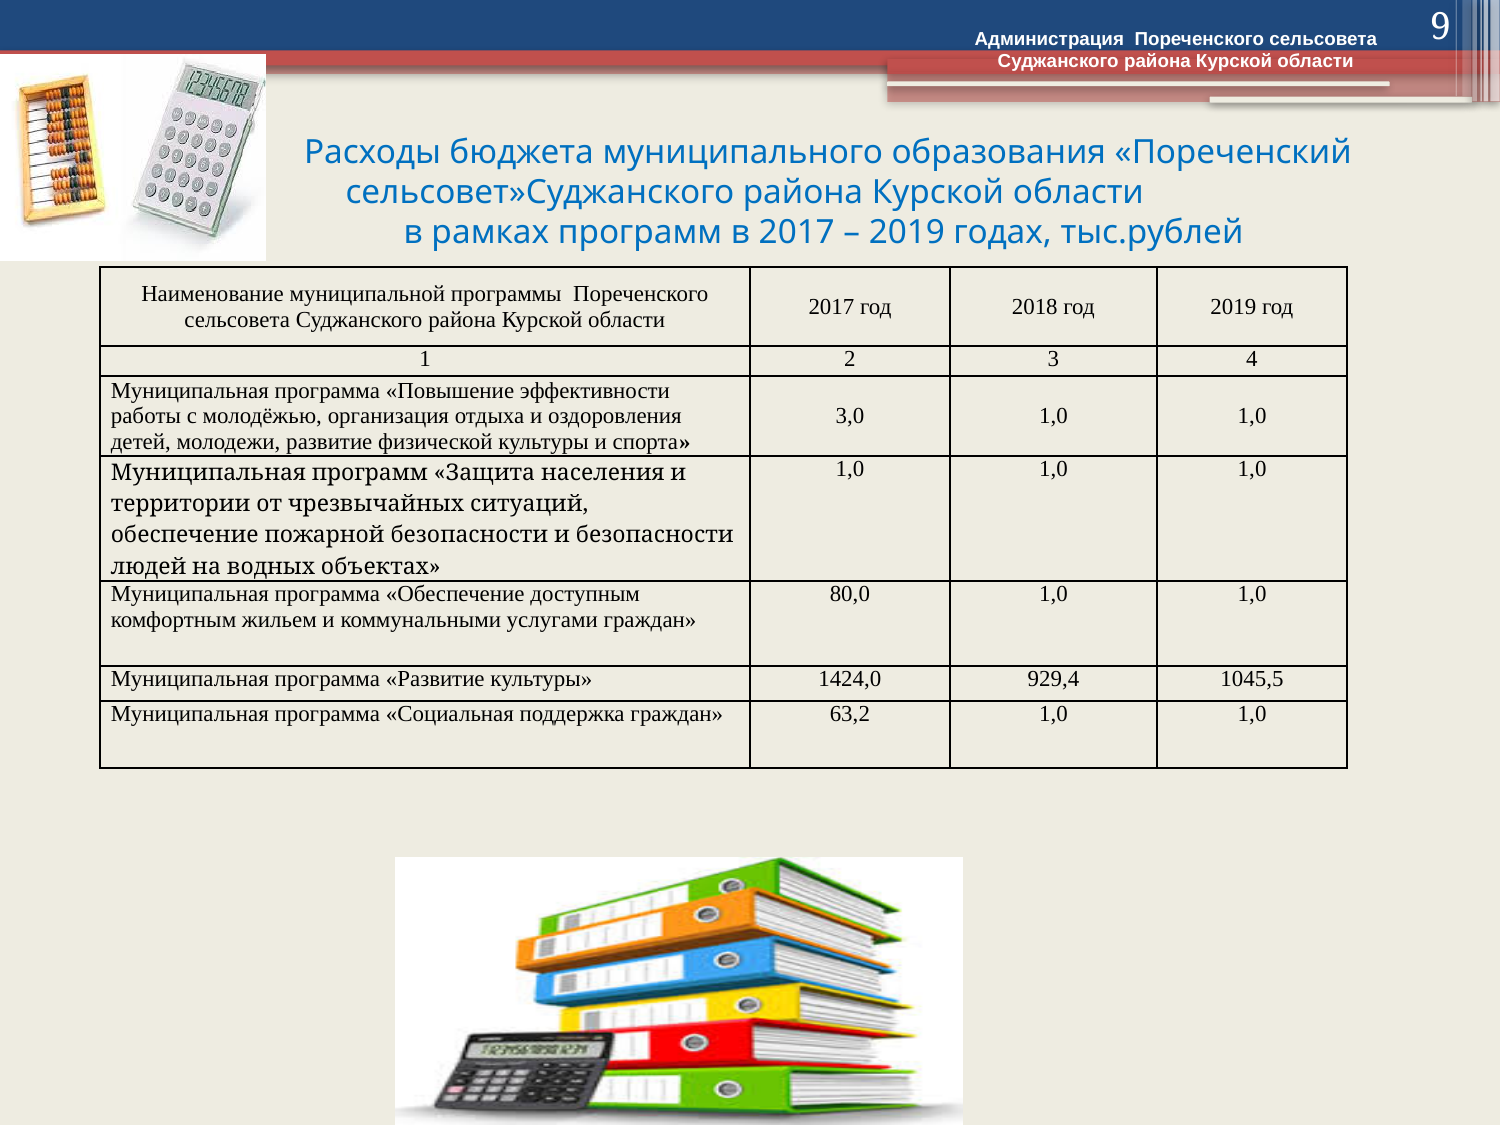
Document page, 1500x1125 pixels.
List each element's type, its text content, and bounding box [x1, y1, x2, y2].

table_header 2018 год [951, 268, 1156, 345]
table_cell 1045,5 [1158, 667, 1346, 700]
table_header 2019 год [1158, 268, 1346, 345]
picture [395, 857, 963, 1125]
table_cell Муниципальная программа «Обеспечение доступным комфортным жильем и коммунальными услугами граждан» [101, 582, 749, 665]
table_cell Муниципальная программ «Защита населения и территории от чрезвычайных ситуаций, обеспечение пожарной безопасности и безопасности людей на водных объектах» [101, 457, 749, 580]
table_cell 1424,0 [751, 667, 949, 700]
table_cell 4 [1158, 347, 1346, 375]
text_box Администрация Пореченского сельсовета Суджанского района Курской области [942, 19, 1409, 79]
picture [0, 54, 266, 261]
table_cell 1,0 [751, 457, 949, 580]
table_cell Муниципальная программа «Социальная поддержка граждан» [101, 702, 749, 767]
table_cell 1,0 [1158, 377, 1346, 455]
table_cell 1,0 [1158, 582, 1346, 665]
title Расходы бюджета муниципального образования «Пореченский сельсовет»Суджанского района Курской области в рамках программ в 2017 – 2019 годах, тыс.рублей [271, 125, 1500, 256]
table_header 2017 год [751, 268, 949, 345]
slide_number 9 [1340, 0, 1466, 61]
table_cell 1,0 [951, 457, 1156, 580]
table_cell 63,2 [751, 702, 949, 767]
table_cell 1,0 [951, 702, 1156, 767]
table_cell 2 [751, 347, 949, 375]
table_cell 1 [101, 347, 749, 375]
table_cell 1,0 [951, 582, 1156, 665]
table_cell Муниципальная программа «Повышение эффективности работы с молодёжью, организация отдыха и оздоровления детей, молодежи, развитие физической культуры и спорта» [101, 377, 749, 455]
table_cell 1,0 [1158, 457, 1346, 580]
table_header Наименование муниципальной программы Пореченского сельсовета Суджанского района Курской области [101, 268, 749, 345]
table_cell Муниципальная программа «Развитие культуры» [101, 667, 749, 700]
table_cell 3 [951, 347, 1156, 375]
table_cell 80,0 [751, 582, 949, 665]
table_cell 1,0 [951, 377, 1156, 455]
table_cell 929,4 [951, 667, 1156, 700]
table_cell 3,0 [751, 377, 949, 455]
table_cell 1,0 [1158, 702, 1346, 767]
